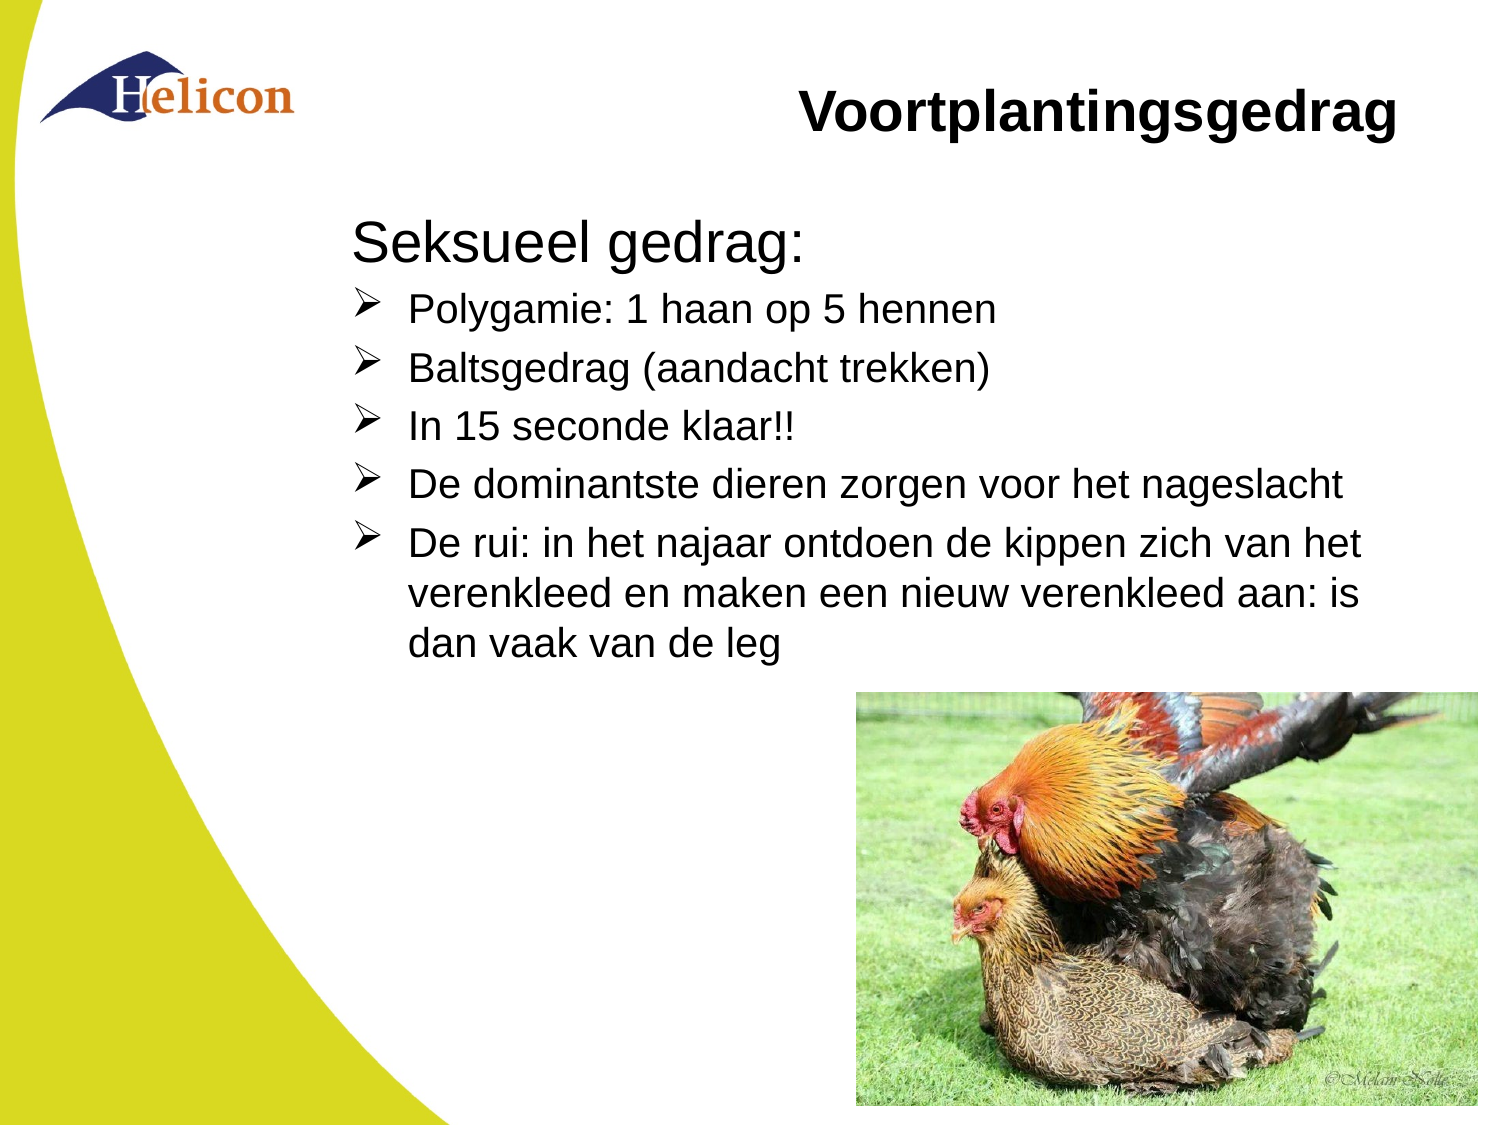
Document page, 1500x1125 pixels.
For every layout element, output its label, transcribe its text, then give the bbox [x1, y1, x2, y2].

title Voortplantingsgedrag [324, 54, 1415, 161]
picture [0, 0, 1500, 1125]
list Seksueel gedrag: Polygamie: 1 haan op 5 hennen Baltsgedrag (aandacht trekken) In 15 seconde klaar!! De dominantste dieren zorgen voor het nageslacht De rui: in het najaar ontdoen de kippen zich van het verenkleed en maken een nieuw verenkleed aan: is dan vaak van de leg [336, 196, 1425, 1005]
